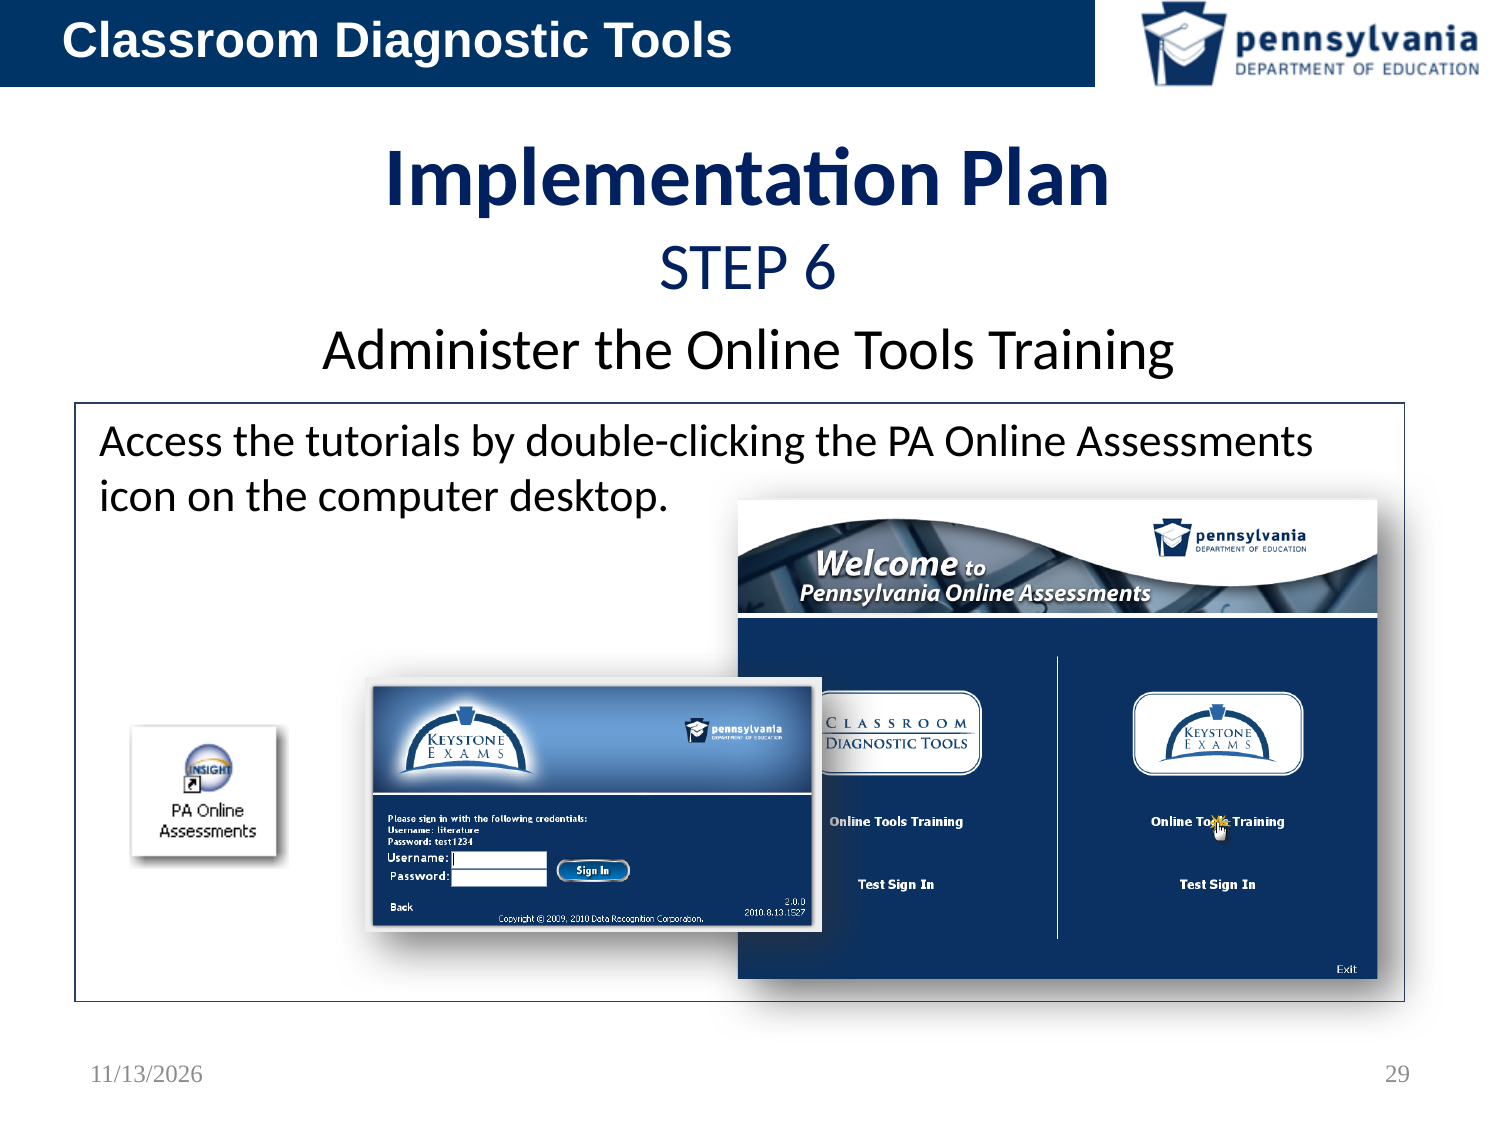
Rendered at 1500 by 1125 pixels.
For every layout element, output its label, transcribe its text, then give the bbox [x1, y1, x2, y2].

picture [128, 724, 289, 869]
picture [365, 497, 1378, 979]
picture [1134, 0, 1485, 90]
title Implementation Plan STEP 6 Administer the Online Tools Training [73, 146, 1424, 359]
slide_number 29 [1074, 1042, 1425, 1103]
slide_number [75, 1042, 425, 1103]
list Access the tutorials by double-clicking the PA Online Assessments icon on the computer desktop. [74, 402, 1405, 1002]
